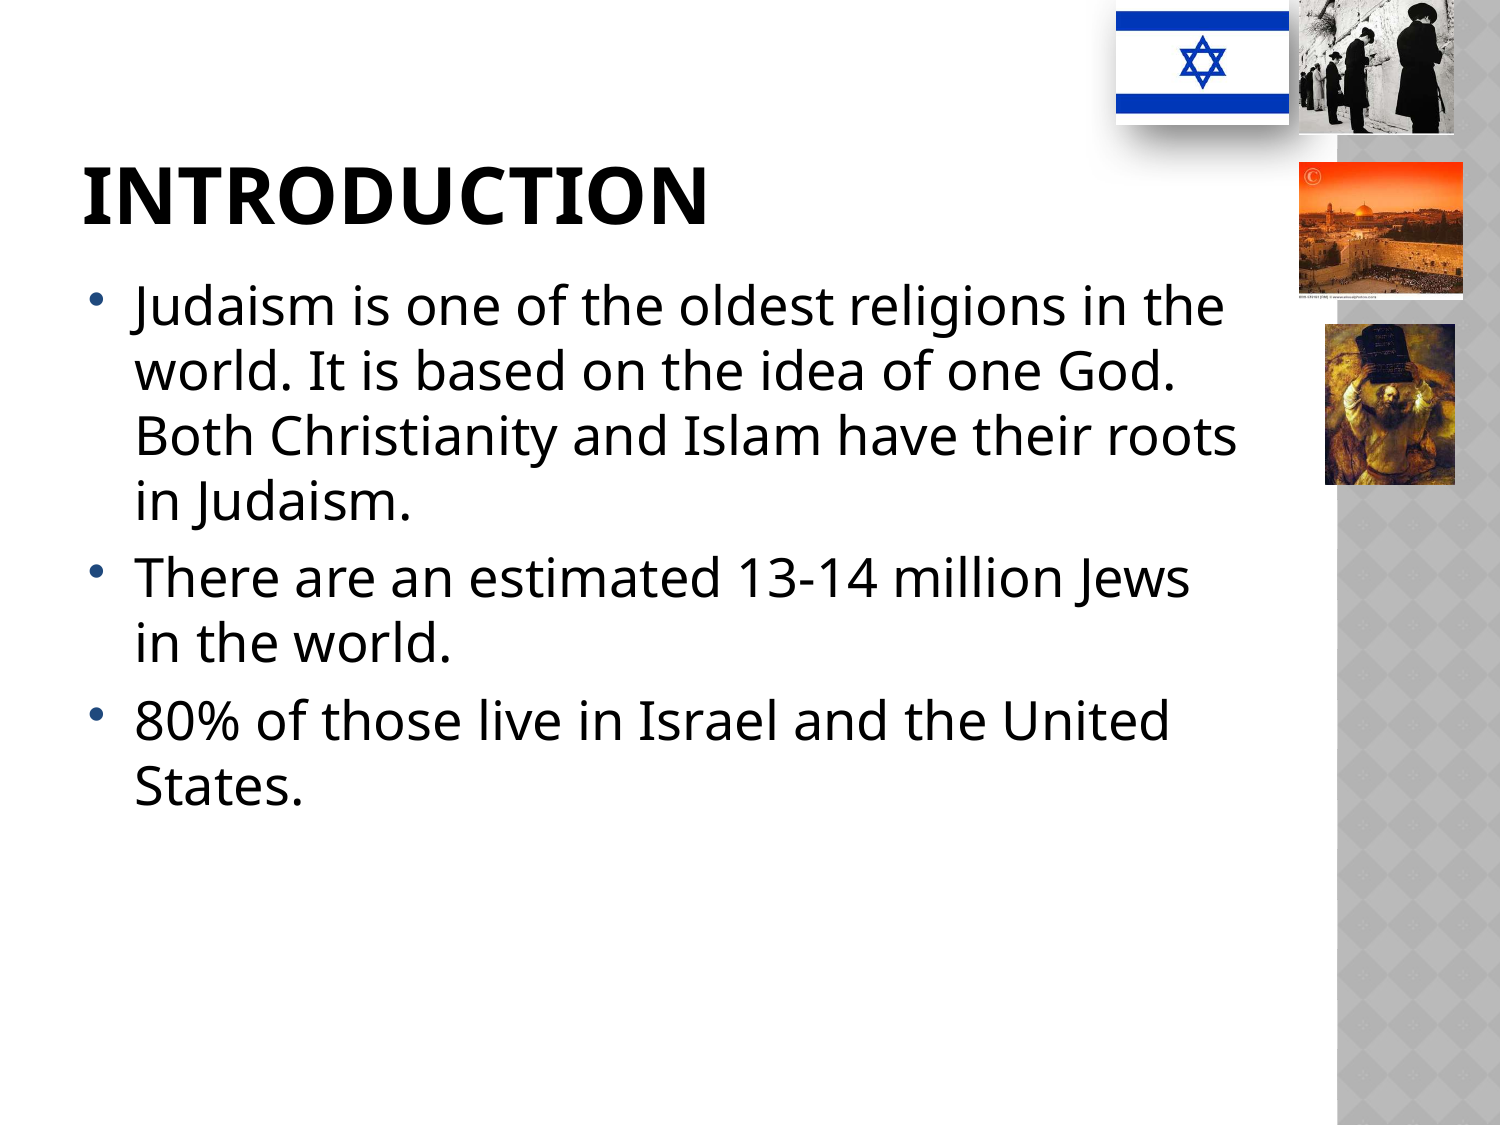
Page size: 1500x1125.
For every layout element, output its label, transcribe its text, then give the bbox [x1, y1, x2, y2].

picture [1299, 162, 1463, 300]
list Judaism is one of the oldest religions in the world. It is based on the idea of one God. Both Christianity and Islam have their roots in Judaism. There are an estimated 13-14 million Jews in the world. 80% of those live in Israel and the United States. [75, 264, 1263, 1059]
title Introduction [75, 52, 1263, 240]
picture [1299, 0, 1454, 135]
picture [1325, 324, 1455, 485]
picture [1116, 0, 1289, 125]
